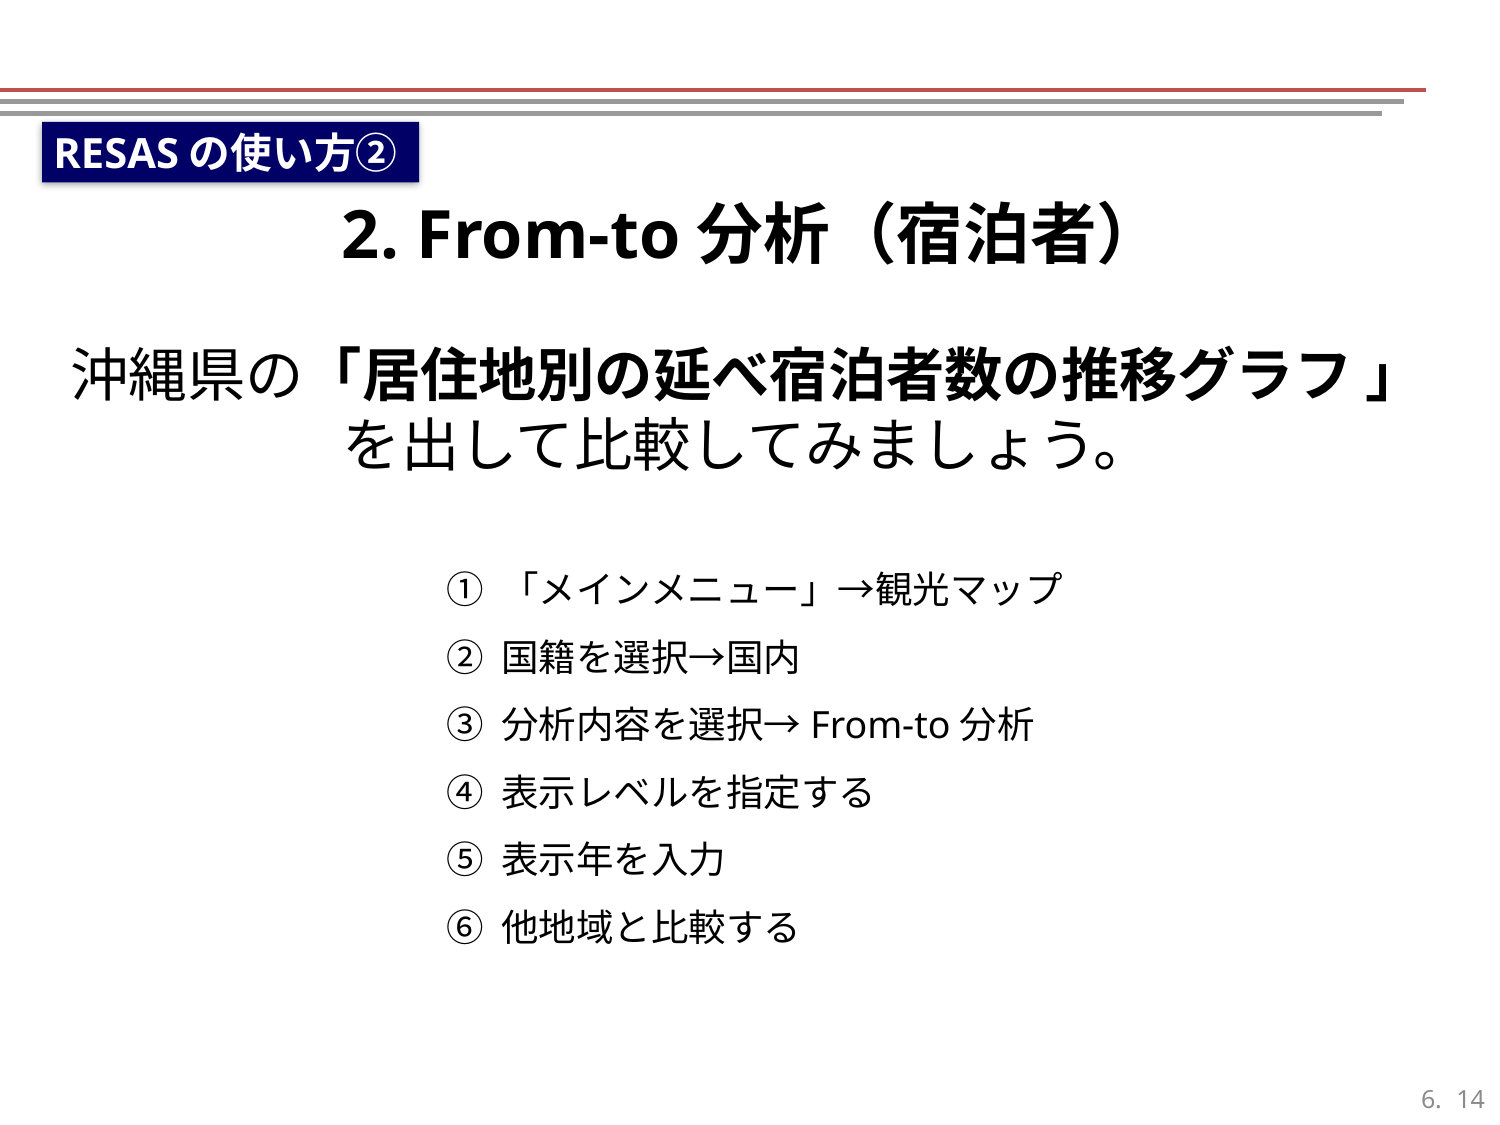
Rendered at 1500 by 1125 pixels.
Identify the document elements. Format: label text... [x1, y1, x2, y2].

slide_number 13 [1381, 1065, 1500, 1125]
text_box ① 「メインメニュー」→観光マップ ② 国籍を選択→国内 ③ 分析内容を選択→From-to分析 ④ 表示レベルを指定する ⑤ 表示年を入力 ⑥ 他地域と比較する [431, 536, 1078, 957]
text_box 沖縄県の「居住地別の延べ宿泊者数の推移グラフ 」 を出して比較してみましょう。 [0, 330, 1496, 485]
text_box 2. From-to分析（宿泊者） [5, 184, 1500, 280]
text_box RESASの使い方② [42, 121, 420, 183]
